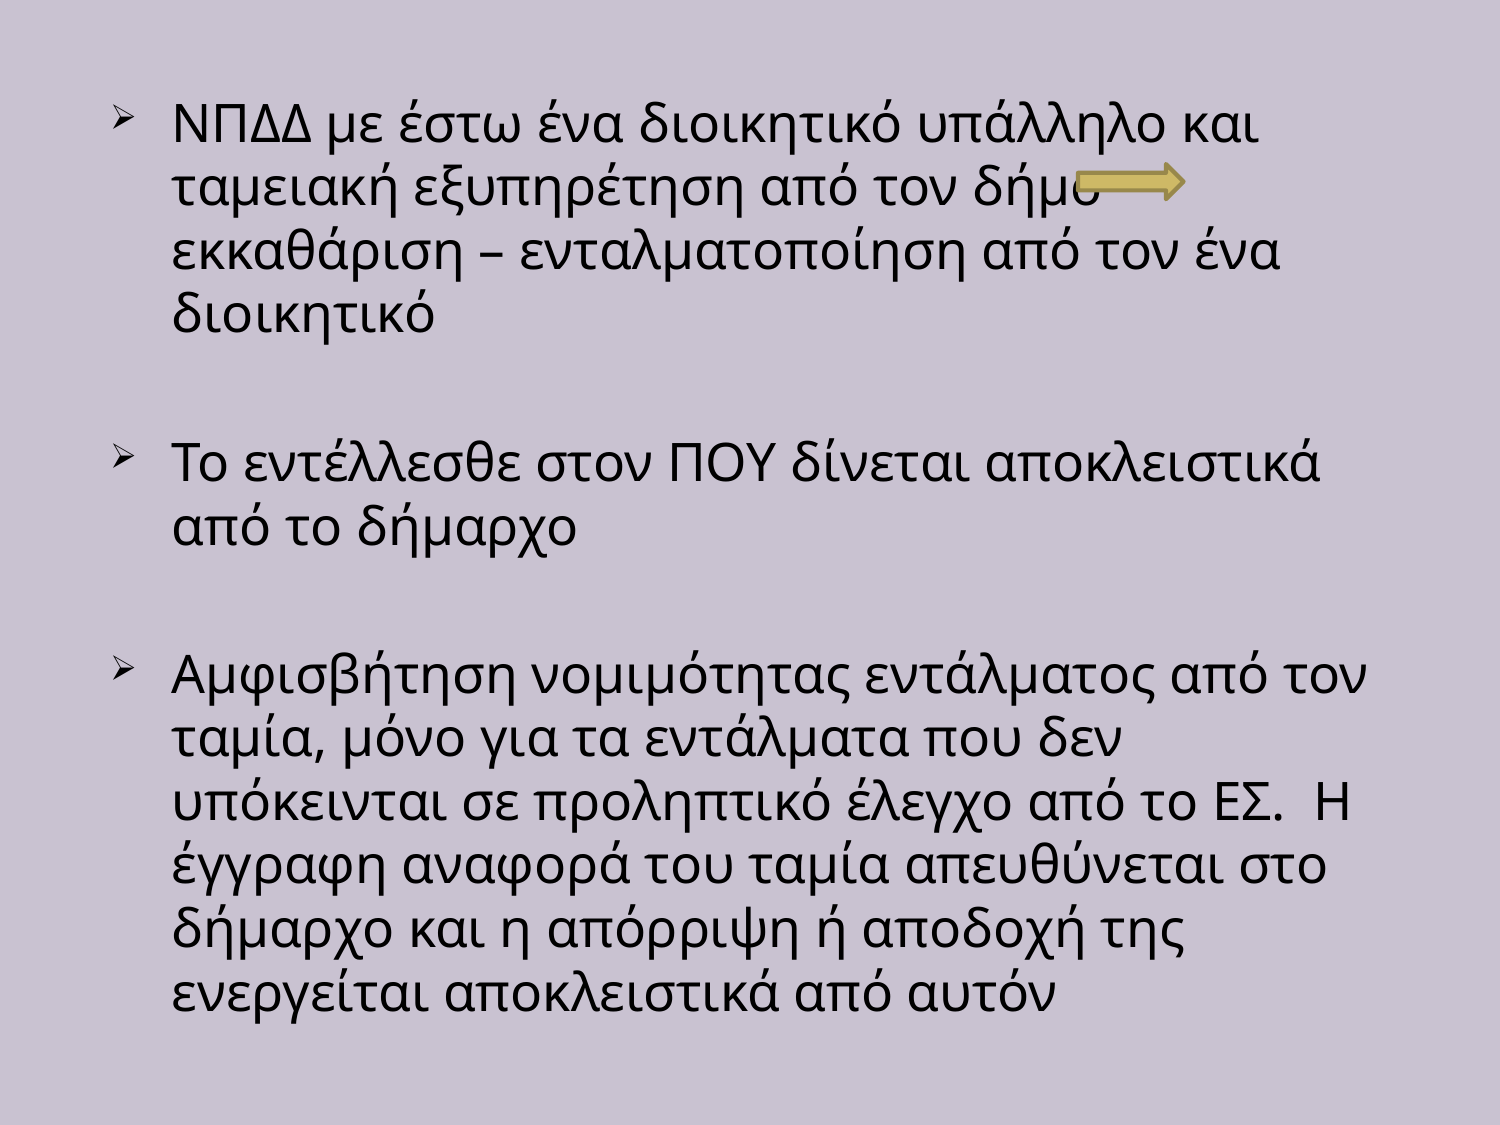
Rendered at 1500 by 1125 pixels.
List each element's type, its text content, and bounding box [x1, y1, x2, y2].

list ΝΠΔΔ με έστω ένα διοικητικό υπάλληλο και ταμειακή εξυπηρέτηση από τον δήμο εκκαθάριση – ενταλματοποίηση από τον ένα διοικητικό Το εντέλλεσθε στον ΠΟΥ δίνεται αποκλειστικά από το δήμαρχο Αμφισβήτηση νομιμότητας εντάλματος από τον ταμία, μόνο για τα εντάλματα που δεν υπόκεινται σε προληπτικό έλεγχο από το ΕΣ. Η έγγραφη αναφορά του ταμία απευθύνεται στο δήμαρχο και η απόρριψη ή αποδοχή της ενεργείται αποκλειστικά από αυτόν [75, 82, 1425, 1035]
text_box [1075, 162, 1186, 202]
